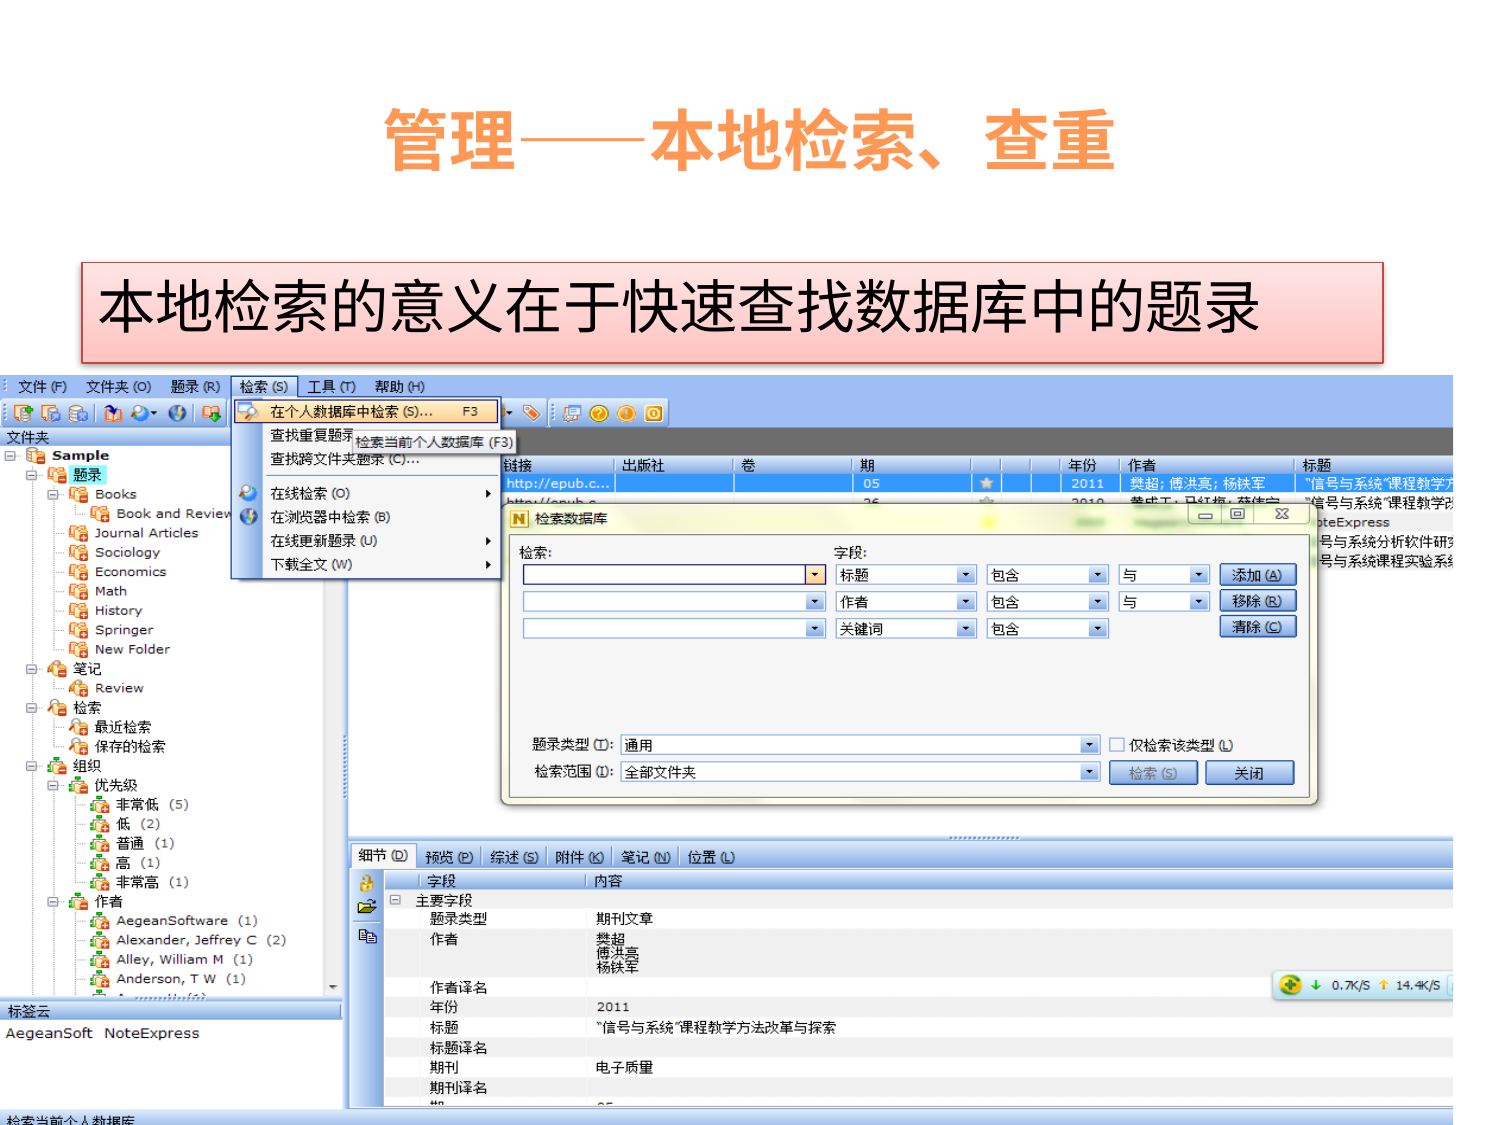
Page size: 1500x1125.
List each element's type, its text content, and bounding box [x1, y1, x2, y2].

title 管理——本地检索、查重 [75, 45, 1425, 233]
picture [0, 374, 1454, 1125]
list 本地检索的意义在于快速查找数据库中的题录 [81, 262, 1384, 364]
